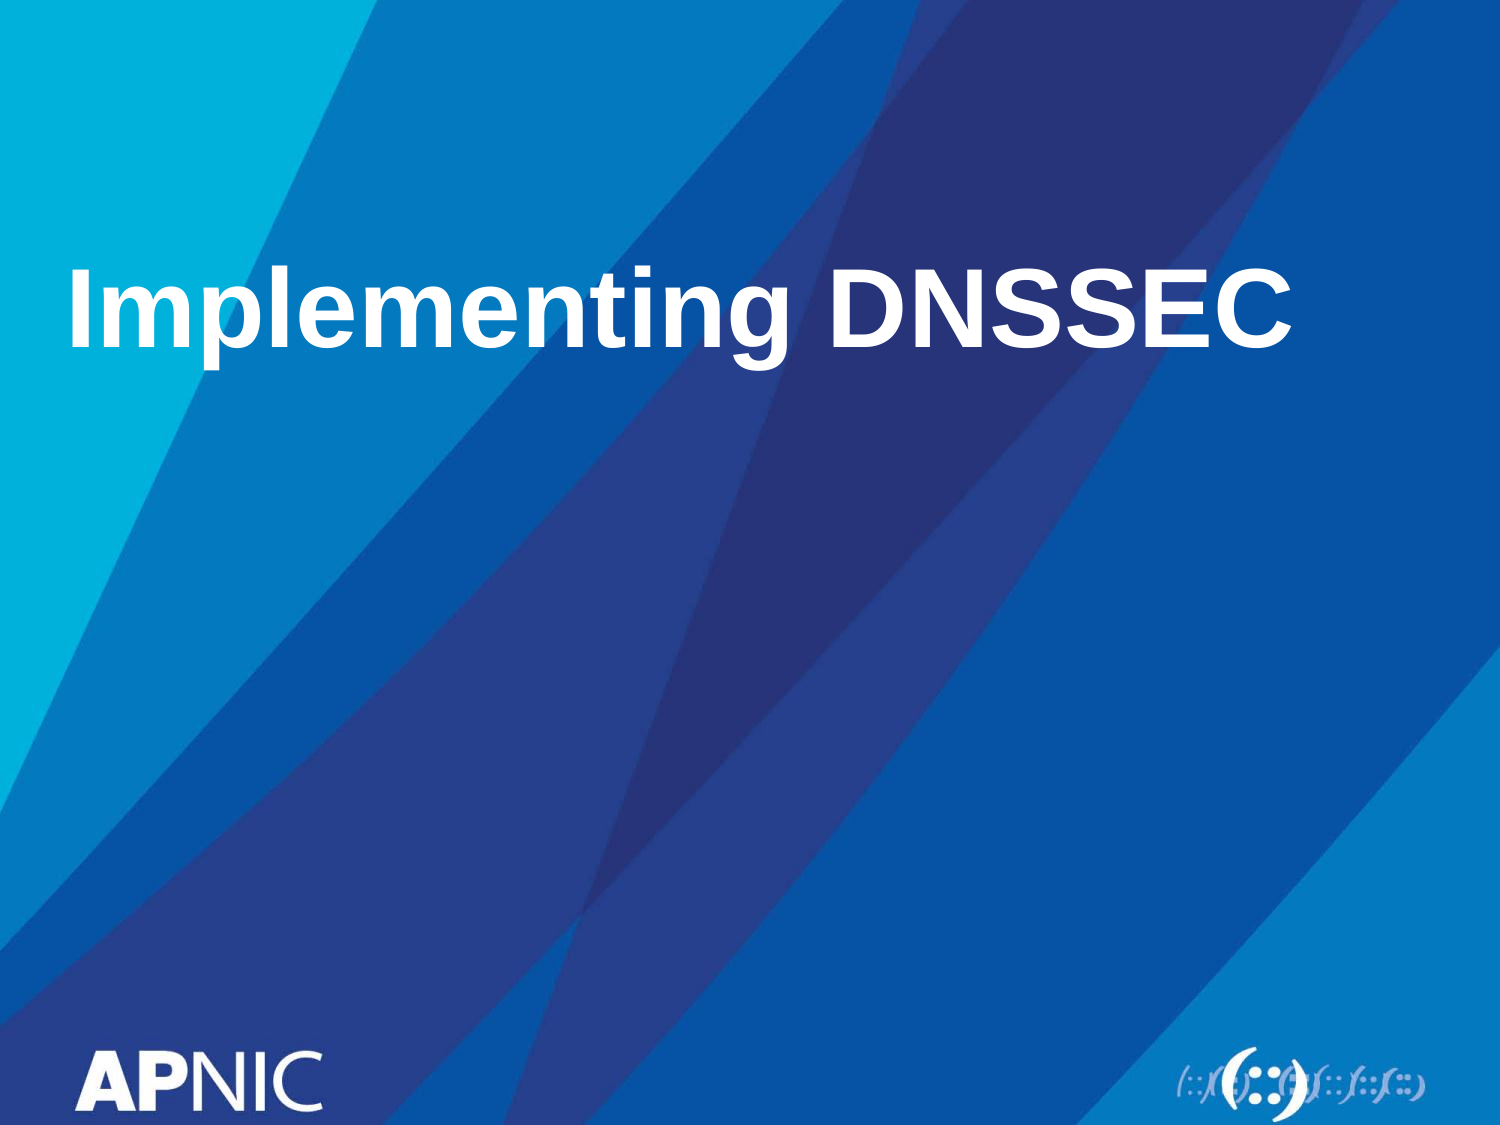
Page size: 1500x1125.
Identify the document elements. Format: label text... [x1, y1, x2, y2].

picture [0, 0, 1500, 1125]
title Implementing DNSSEC [64, 125, 1435, 480]
